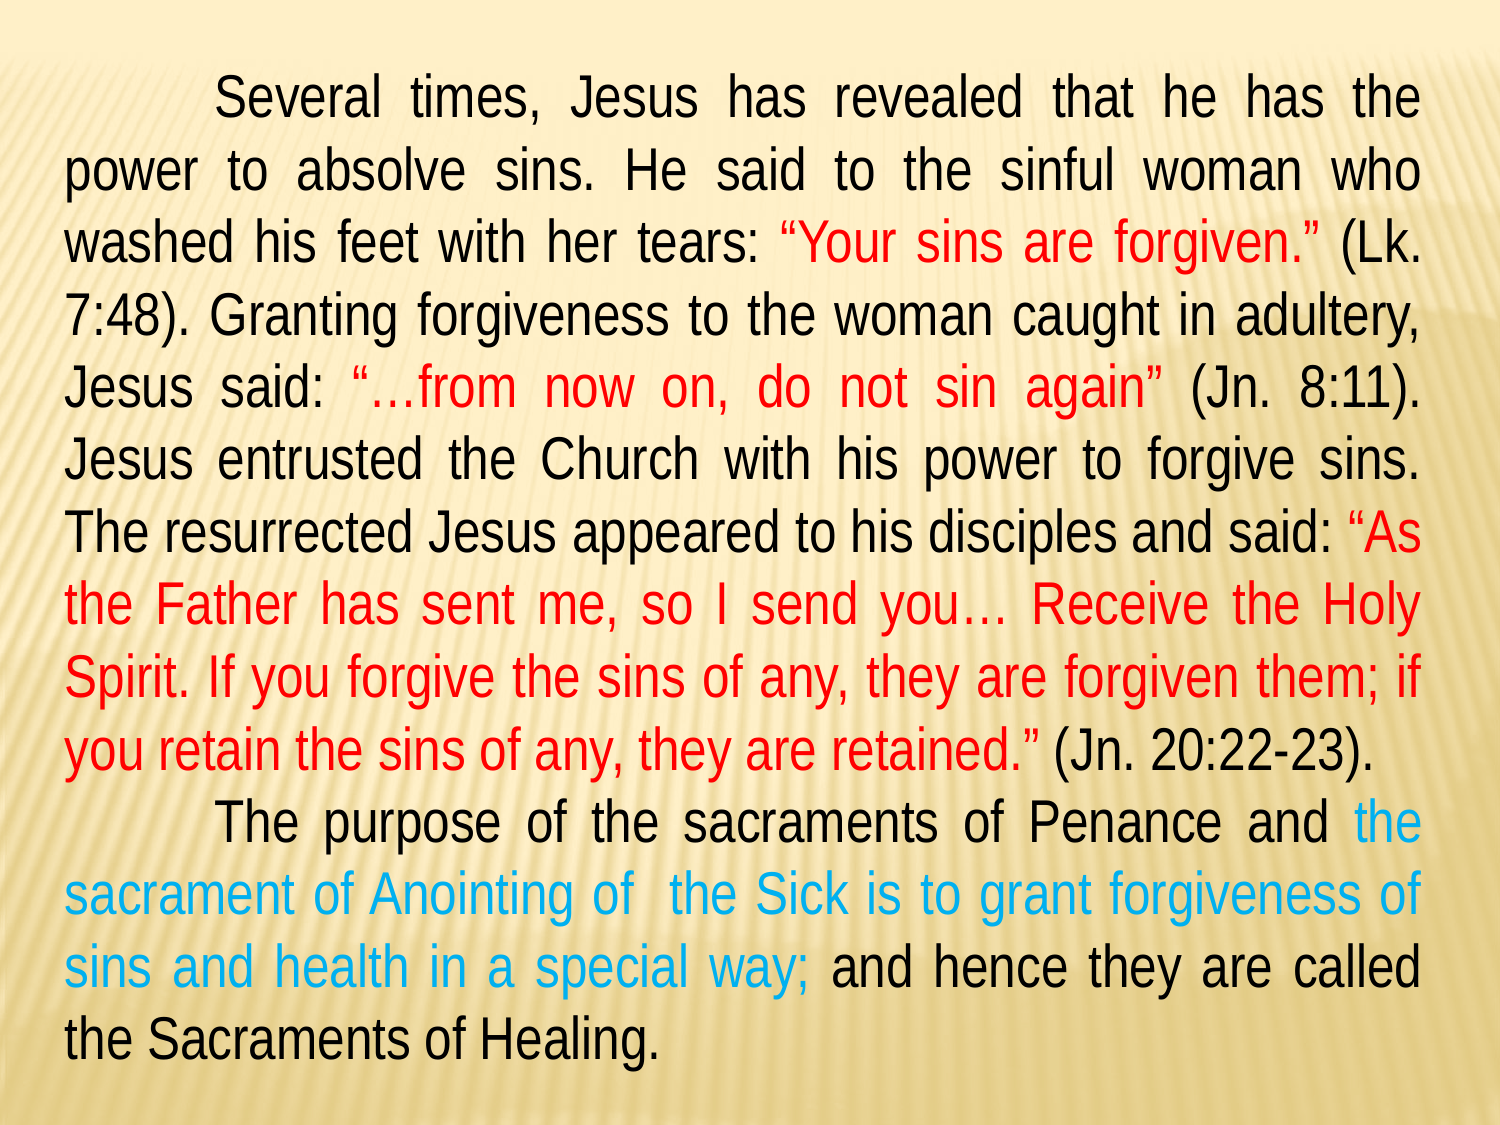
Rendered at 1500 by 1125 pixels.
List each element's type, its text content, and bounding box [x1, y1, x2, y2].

text_box Several times, Jesus has revealed that he has the power to absolve sins. He said to the sinful woman who washed his feet with her tears: “Your sins are forgiven.” (Lk. 7:48). Granting forgiveness to the woman caught in adultery, Jesus said: “…from now on, do not sin again” (Jn. 8:11). Jesus entrusted the Church with his power to forgive sins. The resurrected Jesus appeared to his disciples and said: “As the Father has sent me, so I send you… Receive the Holy Spirit. If you forgive the sins of any, they are forgiven them; if you retain the sins of any, they are retained.” (Jn. 20:22-23). The purpose of the sacraments of Penance and the sacrament of Anointing of the Sick is to grant forgiveness of sins and health in a special way; and hence they are called the Sacraments of Healing. [50, 49, 1438, 1080]
